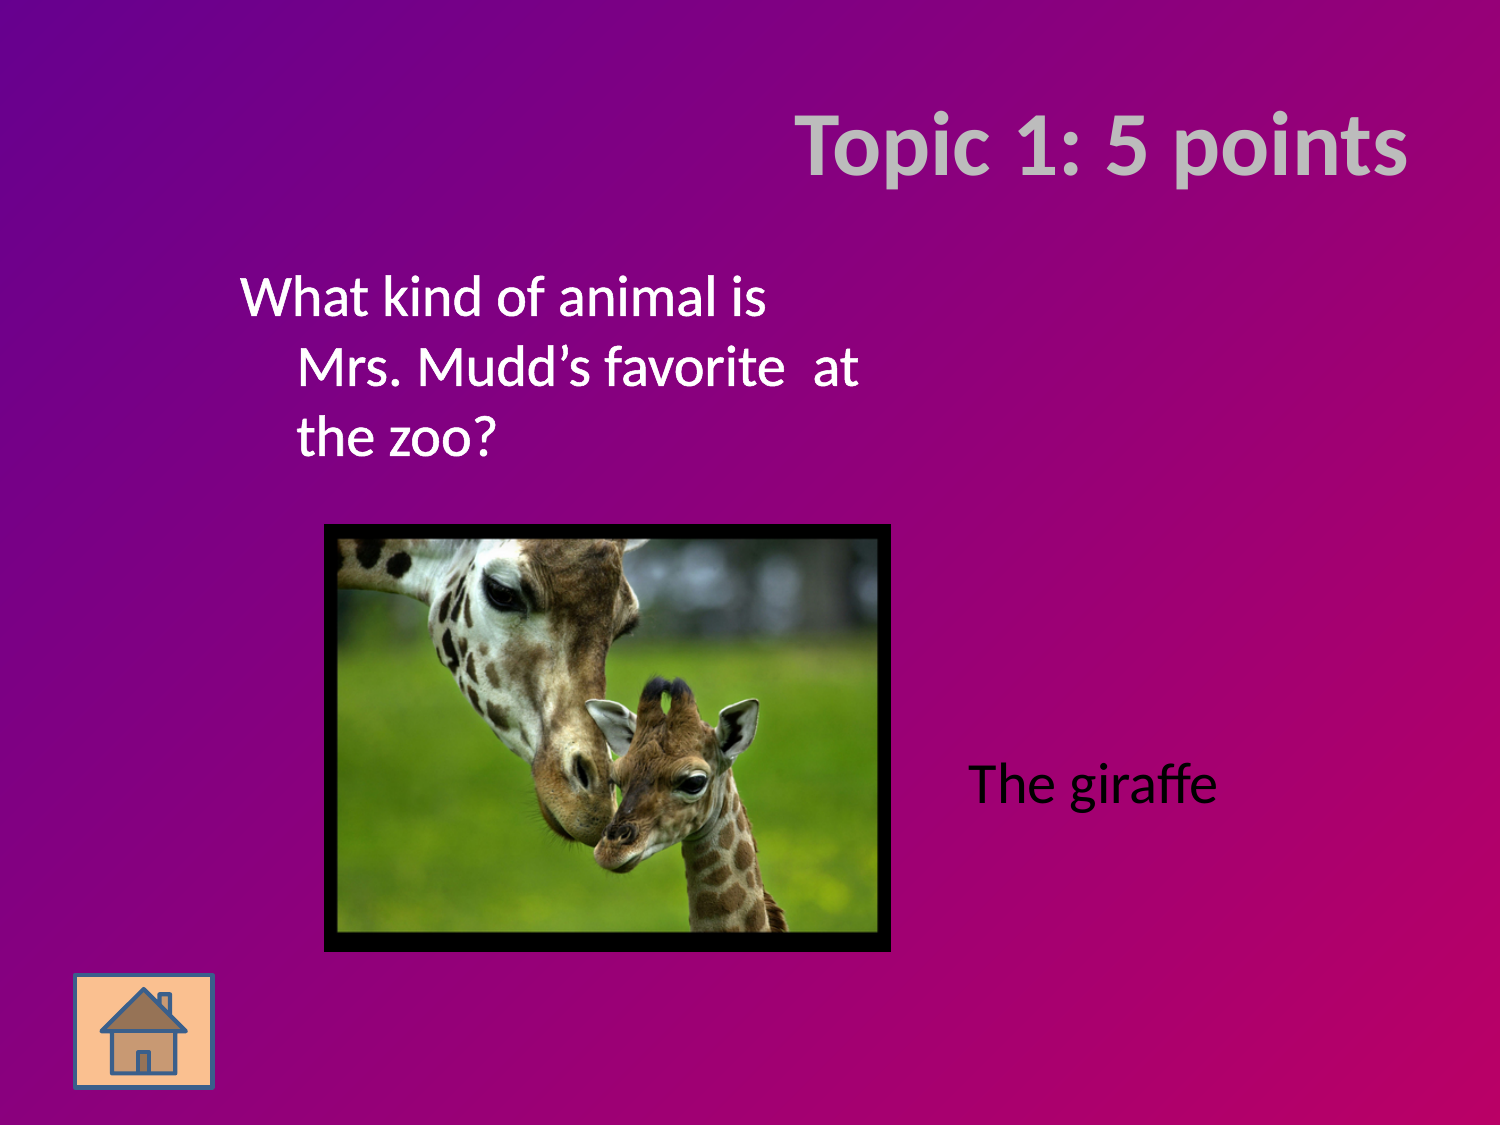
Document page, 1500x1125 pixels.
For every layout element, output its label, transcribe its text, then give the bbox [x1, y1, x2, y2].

list The giraffe [762, 737, 1425, 1005]
text_box [73, 973, 215, 1090]
list What kind of animal is Mrs. Mudd’s favorite at the zoo? [225, 249, 888, 993]
picture [324, 524, 891, 952]
title Topic 1: 5 points [75, 45, 1425, 233]
